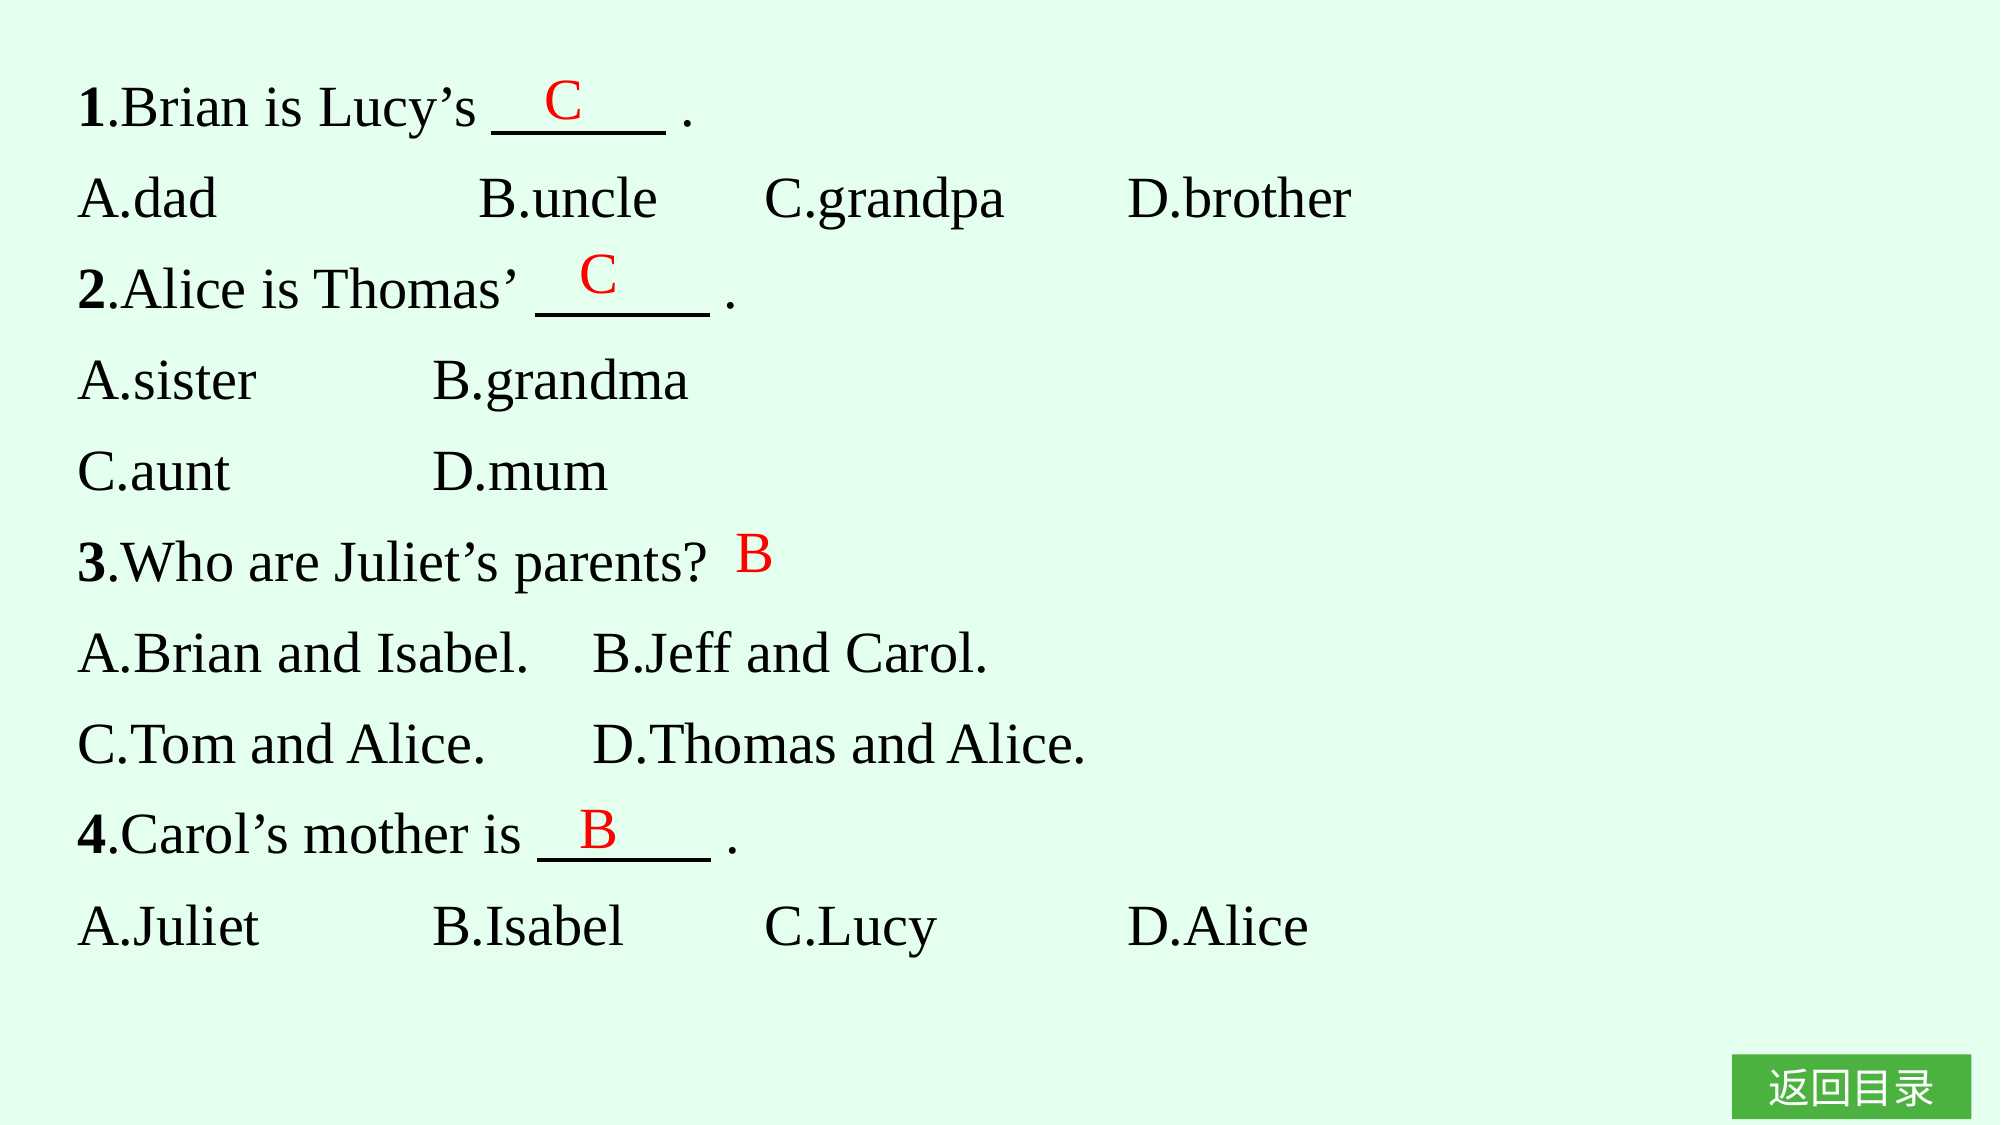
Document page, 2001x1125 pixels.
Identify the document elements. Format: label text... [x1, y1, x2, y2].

text_box C [529, 53, 599, 139]
text_box B [564, 783, 633, 868]
text_box 1.Brian is Lucy’s . A.dad B.uncle C.grandpa D.brother 2.Alice is Thomas’ . A.sister B.grandma C.aunt D.mum 3.Who are Juliet’s parents? A.Brian and Isabel. B.Jeff and Carol. C.Tom and Alice. D.Thomas and Alice. 4.Carol’s mother is . A.Juliet B.Isabel C.Lucy D.Alice [62, 39, 1938, 964]
text_box C [564, 227, 633, 312]
text_box B [721, 506, 790, 592]
